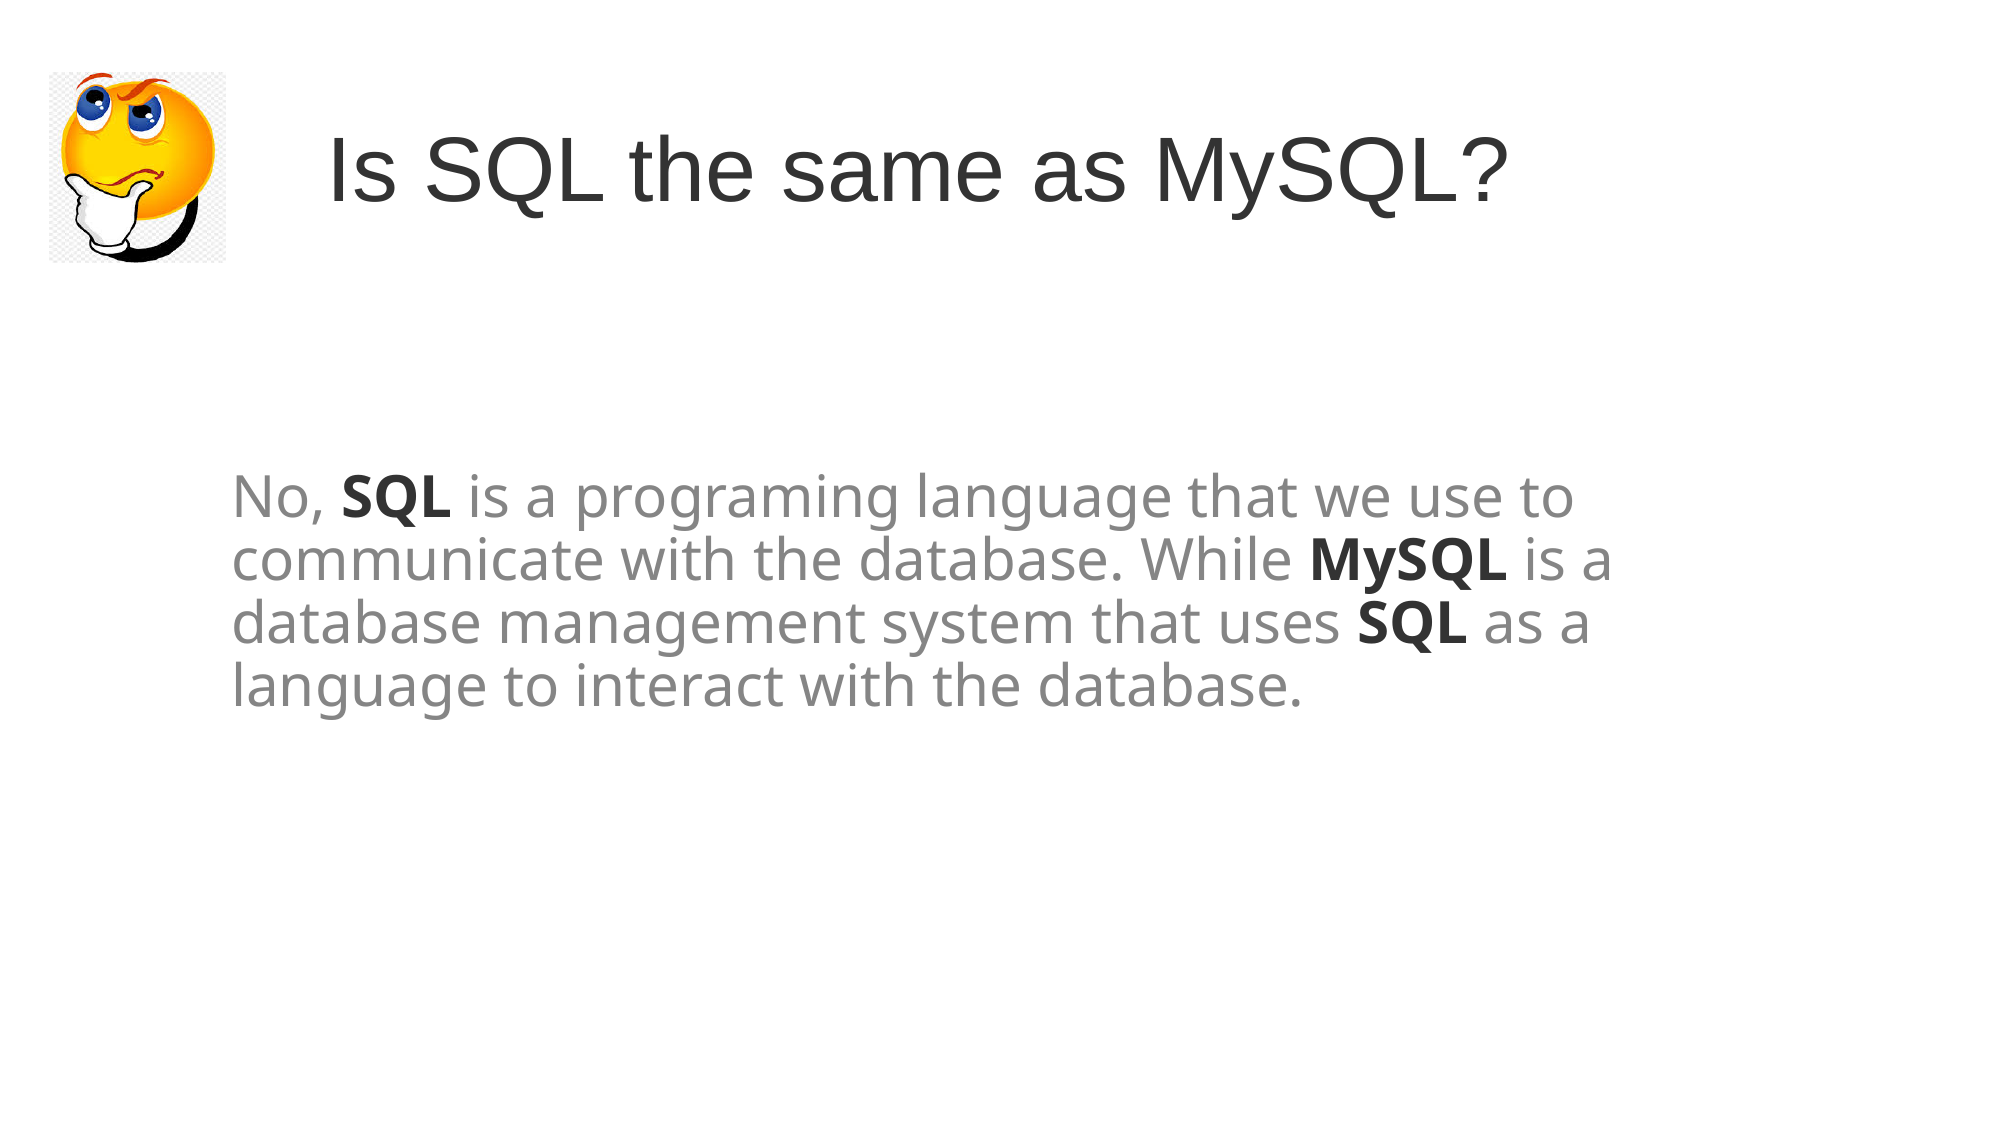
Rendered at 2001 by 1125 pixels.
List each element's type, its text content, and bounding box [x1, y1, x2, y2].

subtitle No, SQL is a programing language that we use to communicate with the database. While MySQL is a database management system that uses SQL as a language to interact with the database. [216, 459, 1662, 933]
picture [49, 72, 226, 263]
title Is SQL the same as MySQL? [311, 63, 1851, 281]
